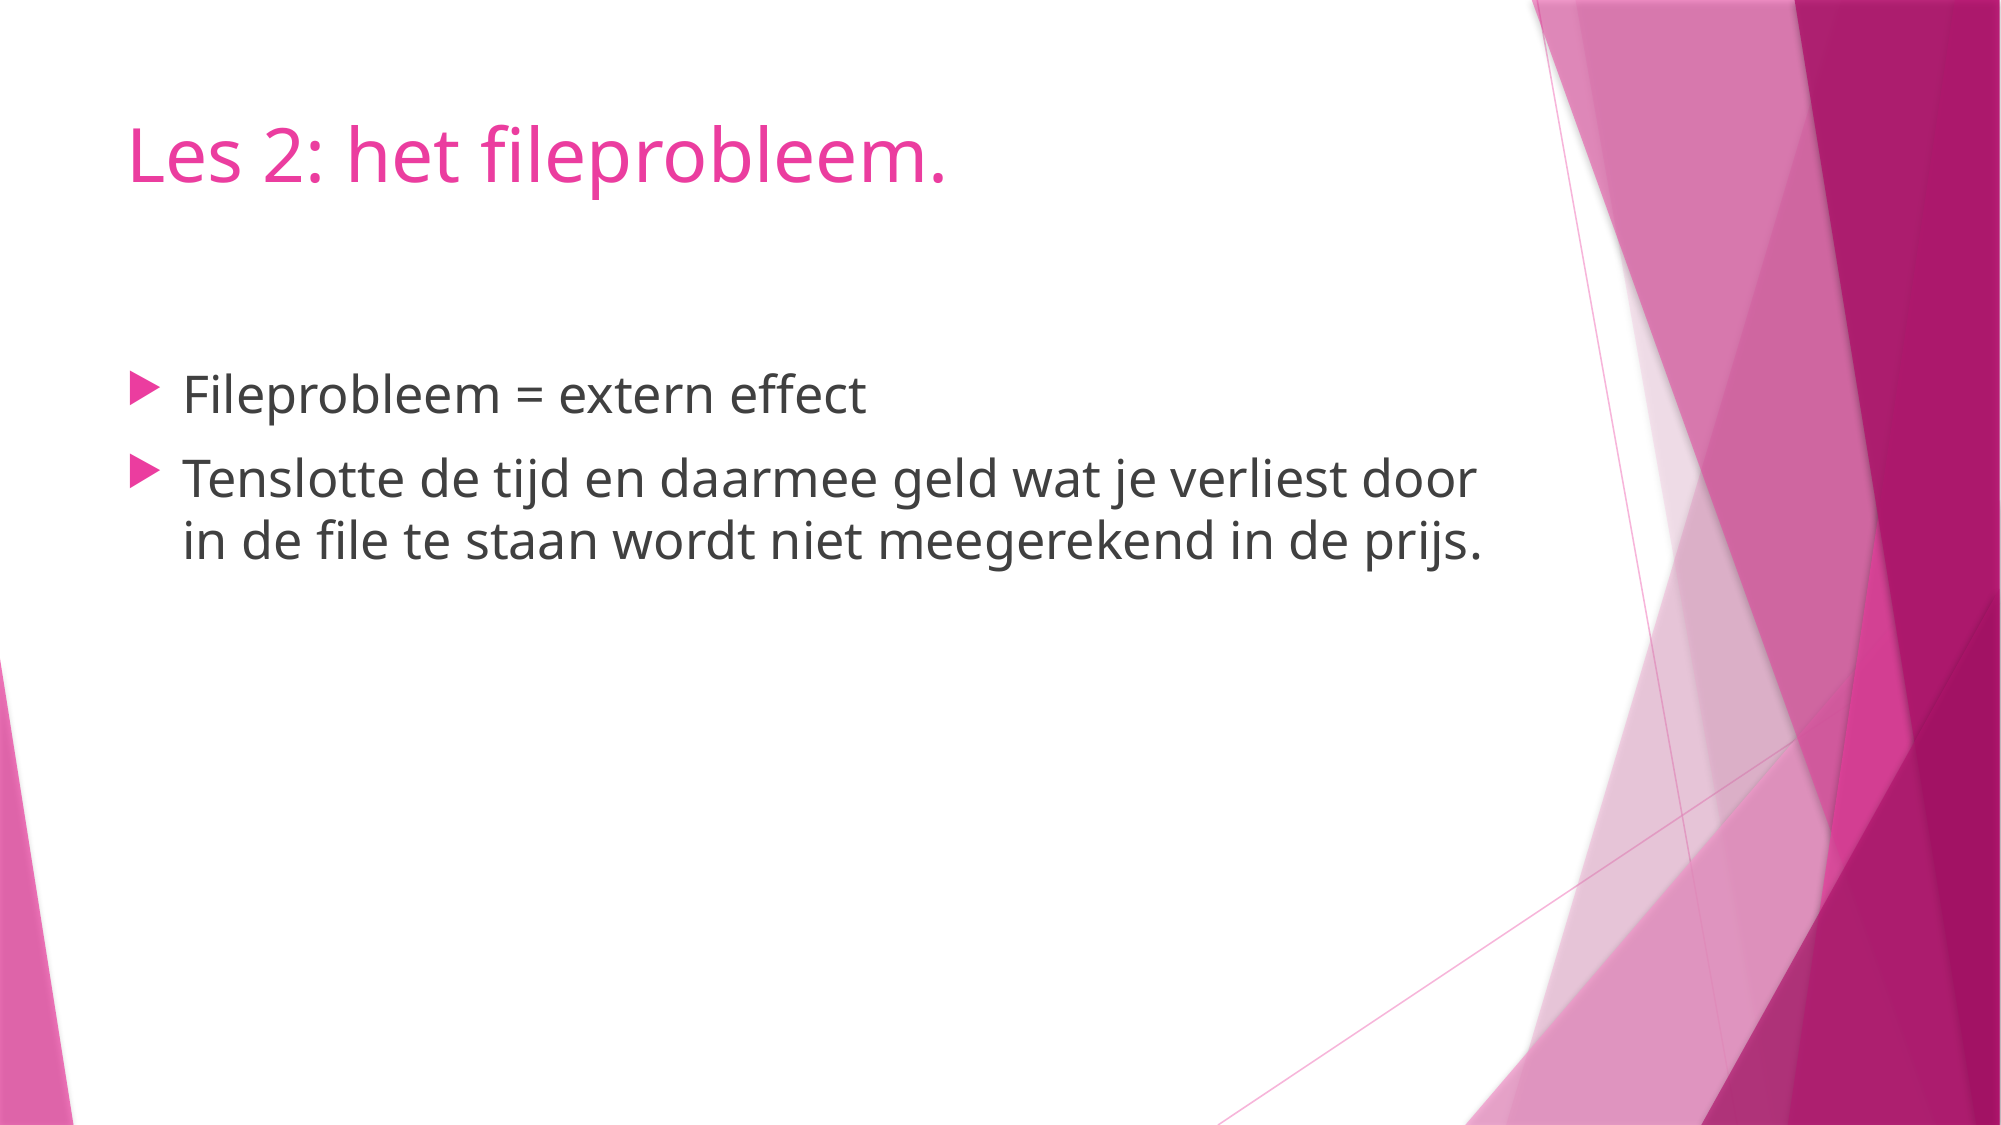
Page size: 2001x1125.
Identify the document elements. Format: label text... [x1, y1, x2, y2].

title Les 2: het fileprobleem. [111, 99, 1522, 317]
list Fileprobleem = extern effect Tenslotte de tijd en daarmee geld wat je verliest door in de file te staan wordt niet meegerekend in de prijs. [111, 354, 1522, 992]
